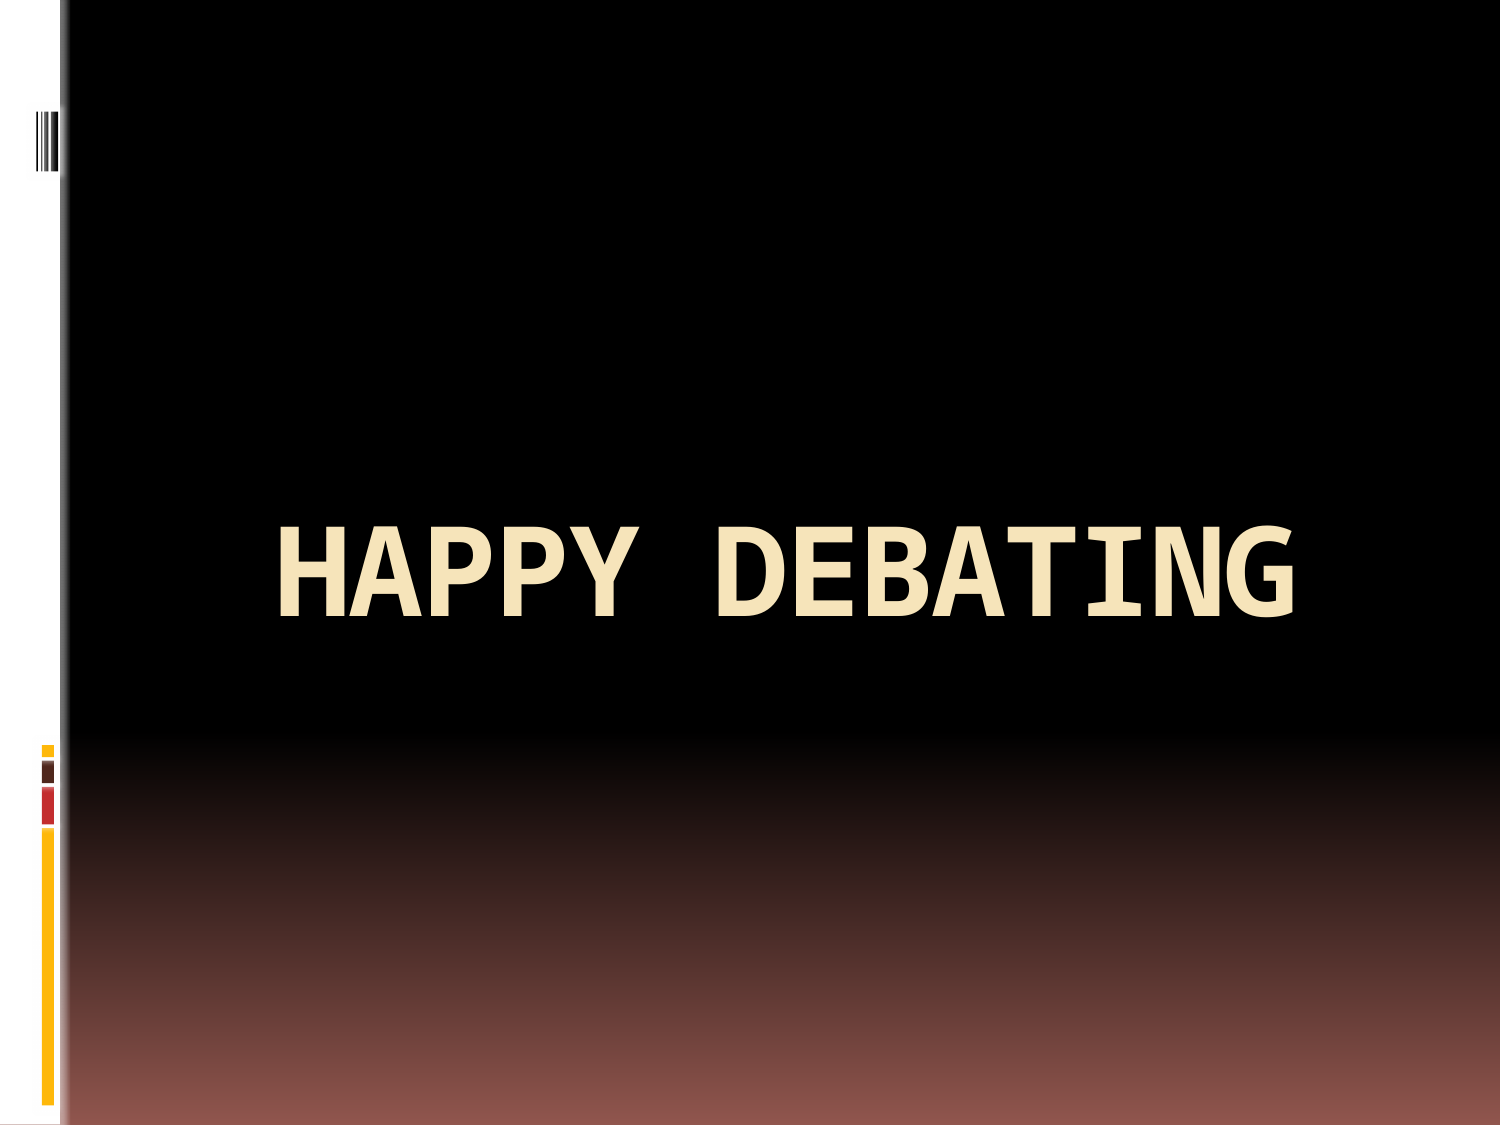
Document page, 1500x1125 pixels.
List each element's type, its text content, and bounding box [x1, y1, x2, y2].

title HAPPY DEBATING [150, 84, 1425, 704]
